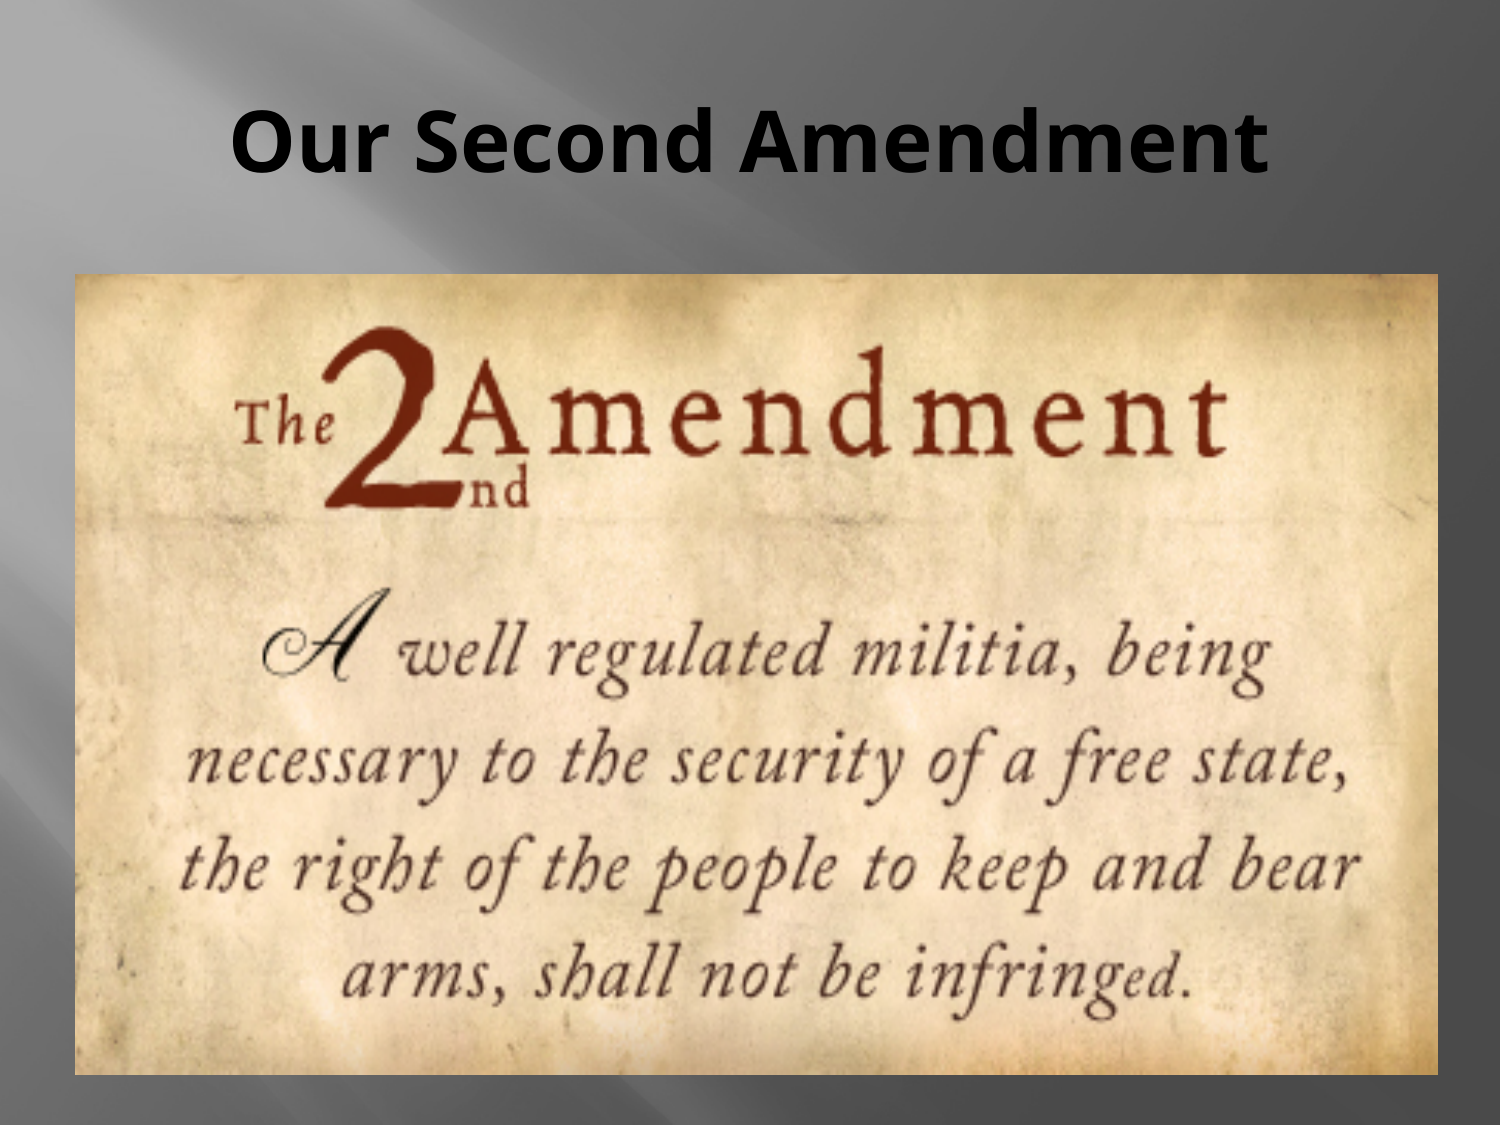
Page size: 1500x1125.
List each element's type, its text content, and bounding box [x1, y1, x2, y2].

picture [74, 274, 1438, 1076]
title Our Second Amendment [75, 45, 1425, 233]
